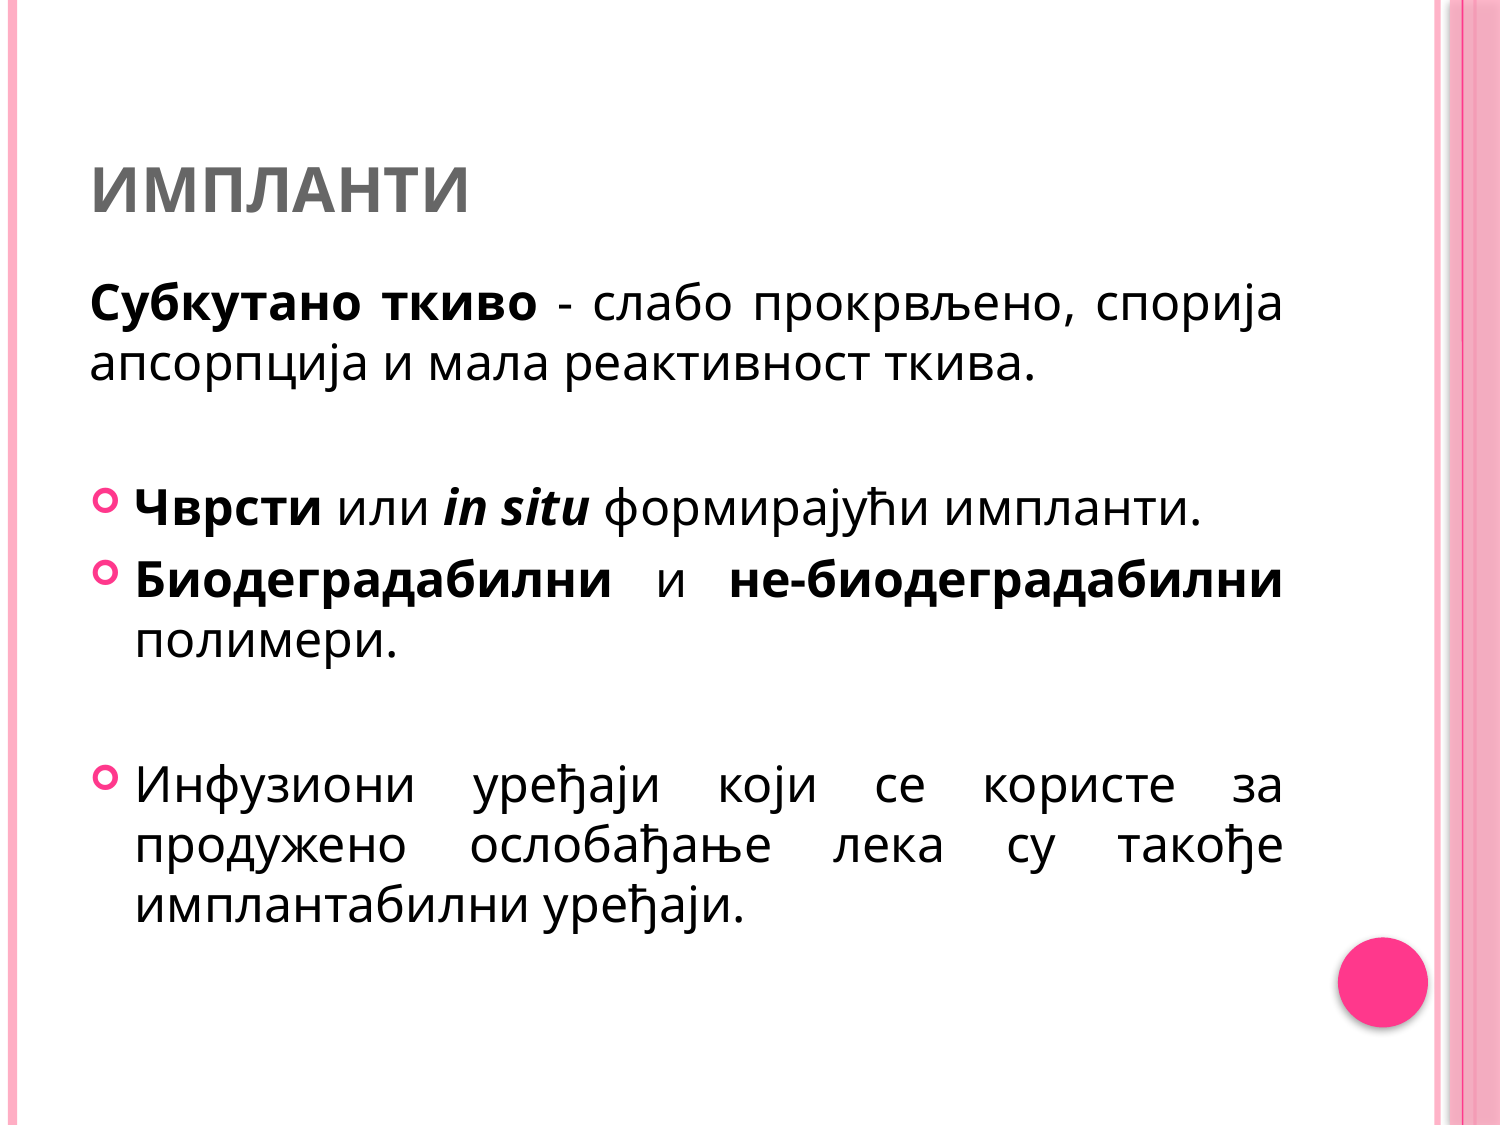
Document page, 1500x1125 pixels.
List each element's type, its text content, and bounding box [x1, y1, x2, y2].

list Субкутано ткиво - слабо прокрвљено, спорија апсорпција и мала реактивност ткива. Чврсти или in situ формирајући импланти. Биодеградабилни и не-биодеградабилни полимери. Инфузиони уређаји који се користе за продужено ослобађање лека су такође имплантабилни уређаји. [75, 262, 1300, 1062]
title Импланти [75, 45, 1300, 233]
